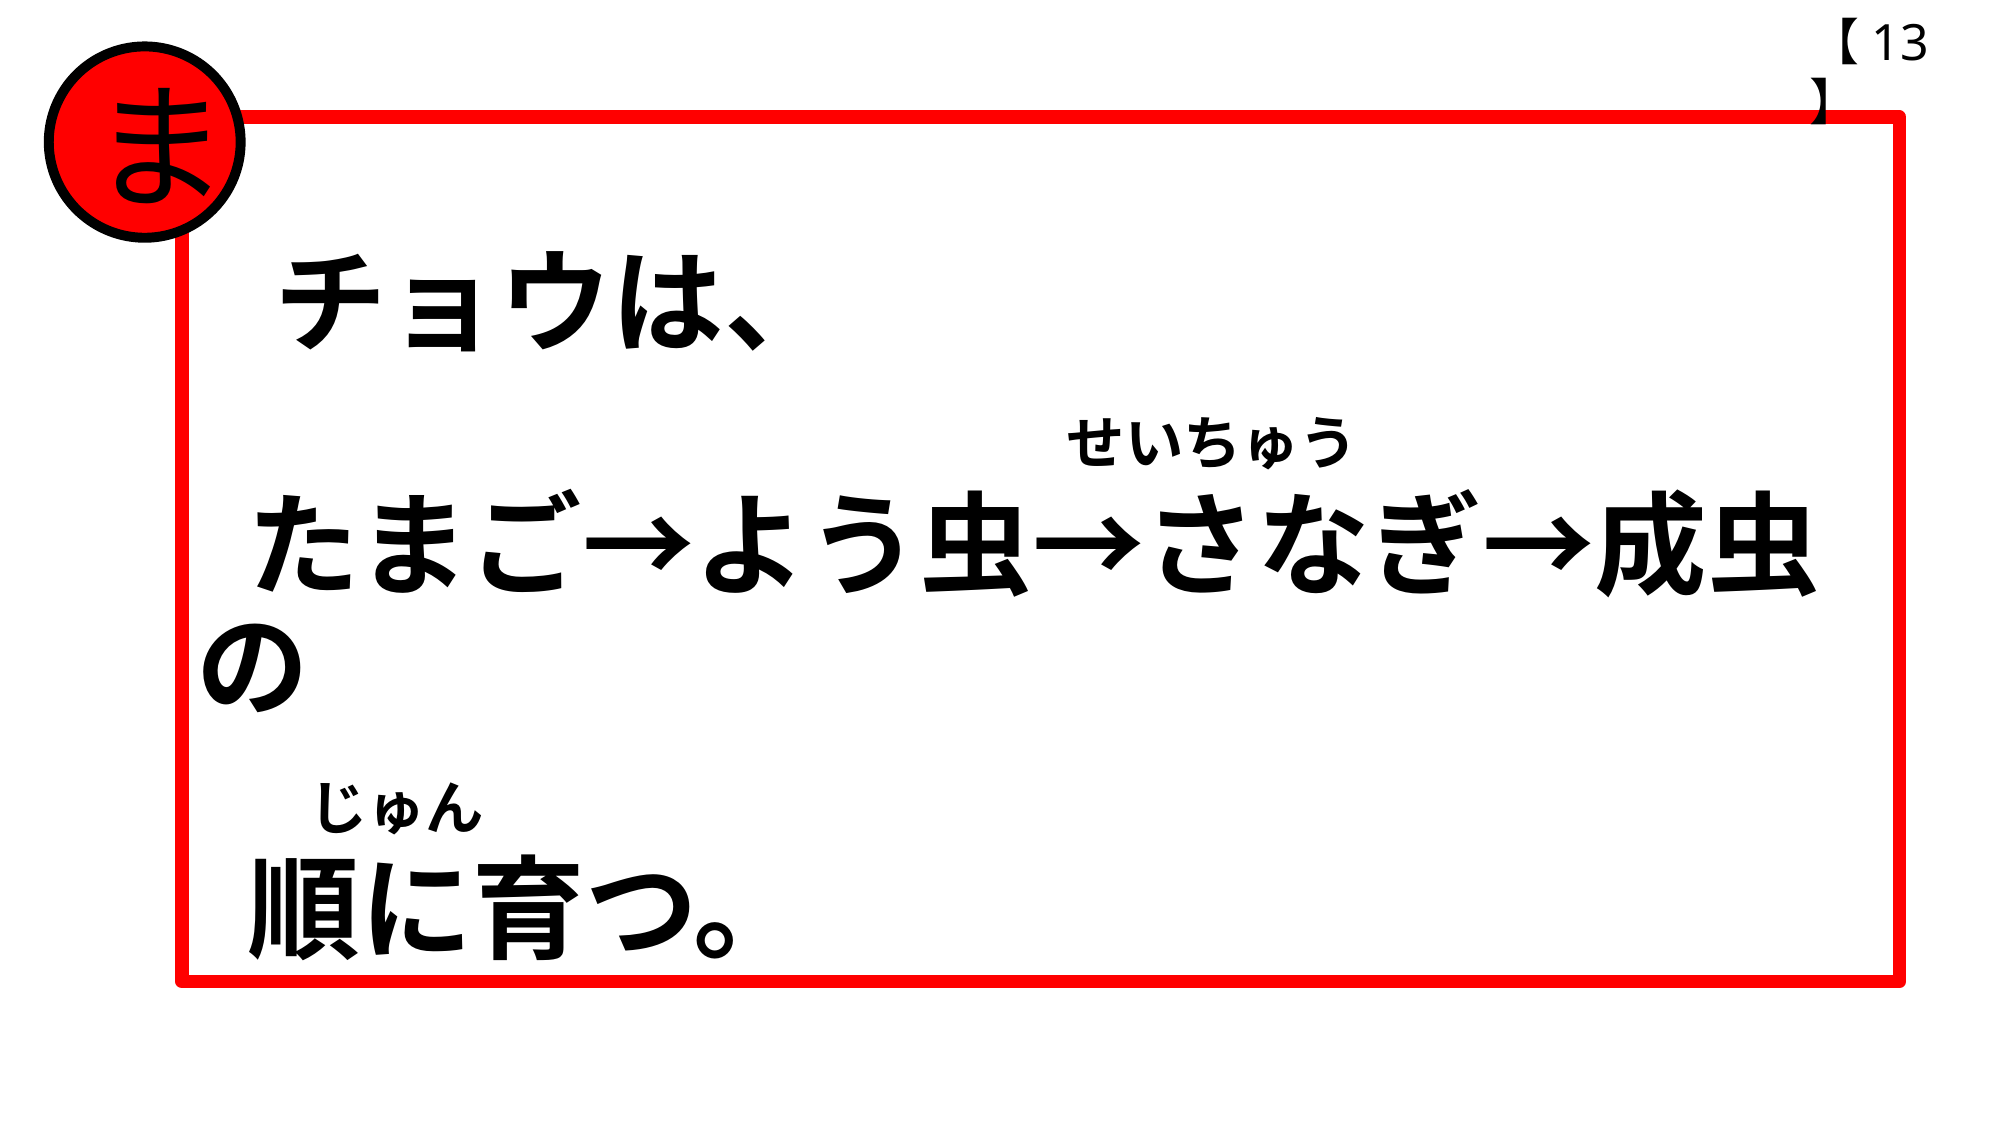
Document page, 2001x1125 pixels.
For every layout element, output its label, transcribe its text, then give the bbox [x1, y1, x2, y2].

title チョウは、 せいちゅう たまご→よう虫→さなぎ→成虫 の じゅん 順に育つ。 [181, 117, 1900, 982]
text_box 【13】 [1794, 3, 1990, 138]
text_box ま [47, 45, 242, 239]
